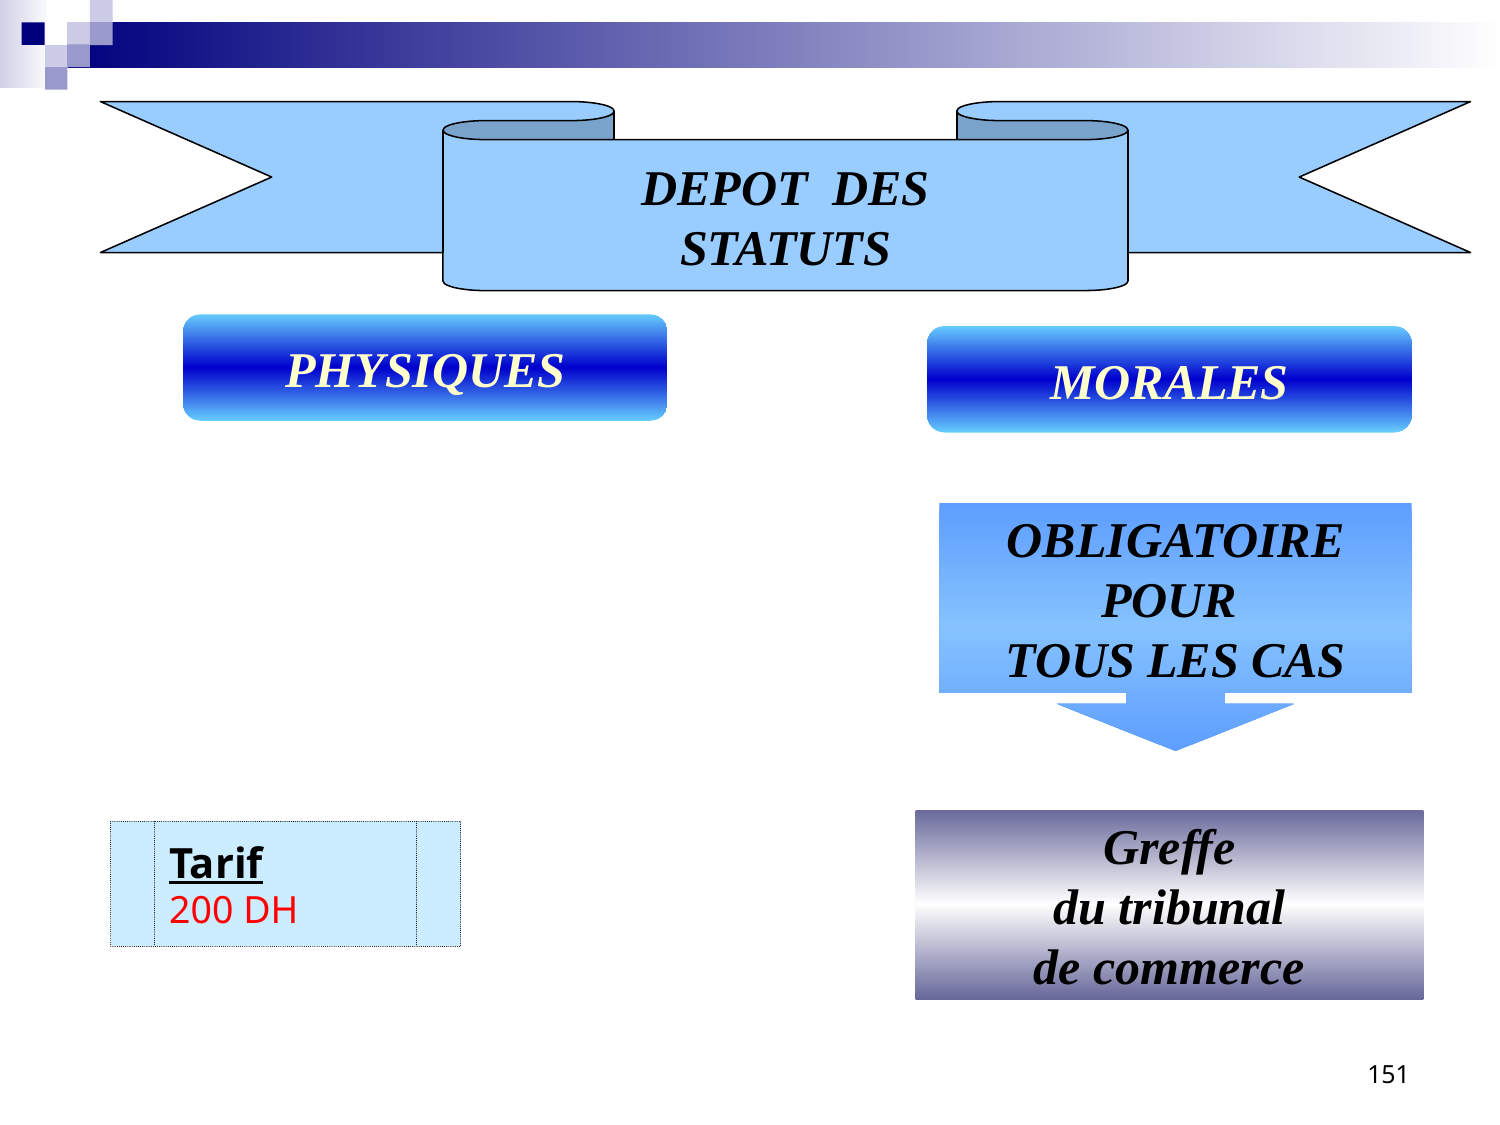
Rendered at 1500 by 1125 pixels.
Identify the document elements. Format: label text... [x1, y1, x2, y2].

text_box OBLIGATOIRE POUR TOUS LES CAS [939, 503, 1412, 752]
text_box PHYSIQUES [183, 314, 668, 421]
slide_number 151 [1074, 1025, 1425, 1100]
text_box Tarif 200 DH [110, 821, 461, 947]
text_box MORALES [927, 325, 1412, 433]
text_box DEPOT DES STATUTS [100, 101, 1471, 291]
text_box Greffe du tribunal de commerce [915, 810, 1424, 1000]
